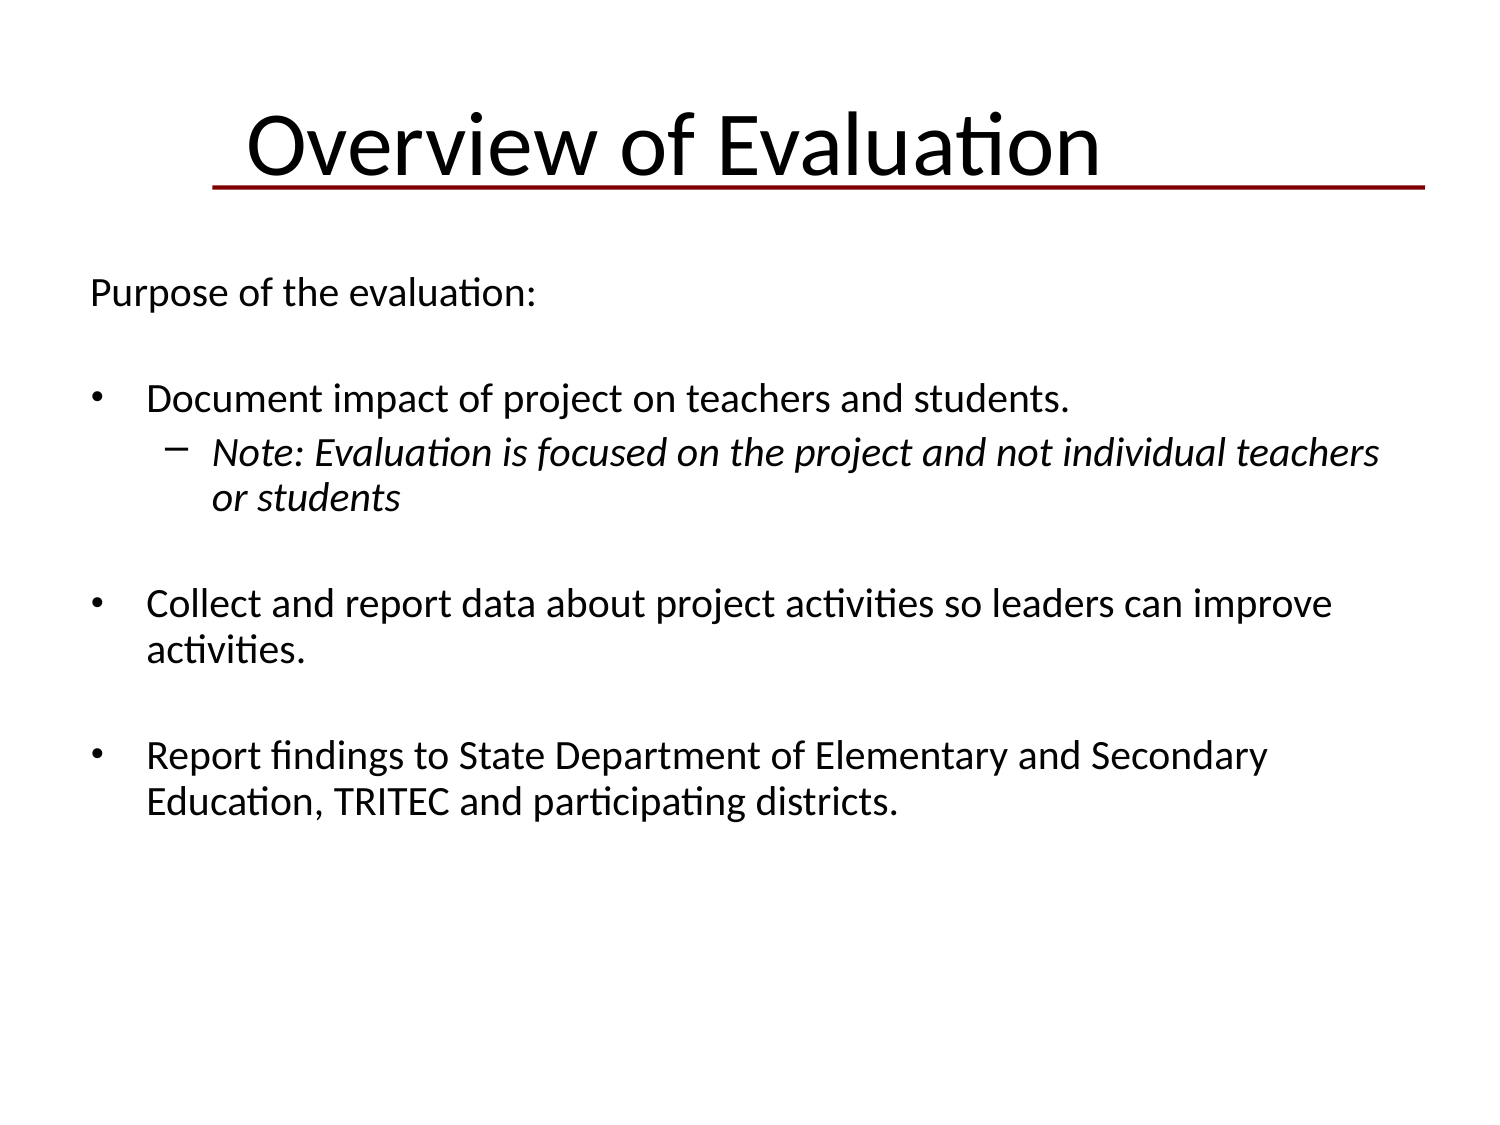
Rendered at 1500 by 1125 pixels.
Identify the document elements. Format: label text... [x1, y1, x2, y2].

title Overview of Evaluation [0, 45, 1350, 233]
list Purpose of the evaluation: Document impact of project on teachers and students. Note: Evaluation is focused on the project and not individual teachers or students Collect and report data about project activities so leaders can improve activities. Report findings to State Department of Elementary and Secondary Education, TRITEC and participating districts. [75, 262, 1425, 1005]
